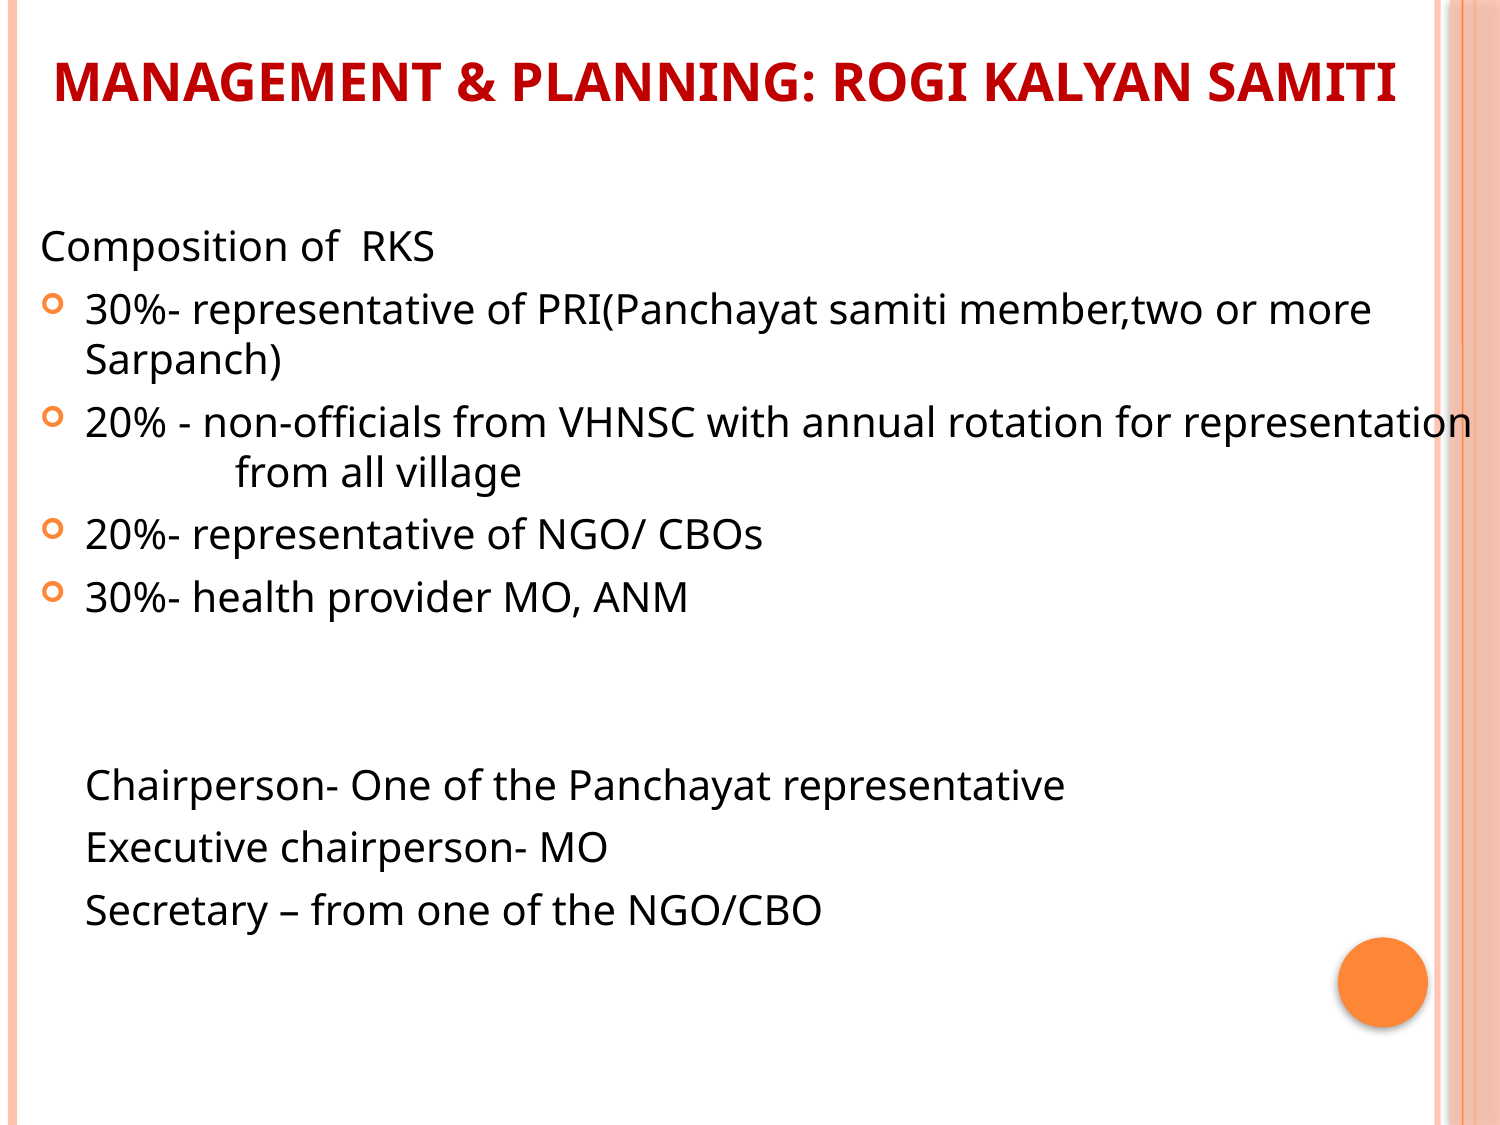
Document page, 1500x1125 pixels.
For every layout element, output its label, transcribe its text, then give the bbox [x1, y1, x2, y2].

list Composition of RKS 30%- representative of PRI(Panchayat samiti member,two or more Sarpanch) 20% - non-officials from VHNSC with annual rotation for representation from all village 20%- representative of NGO/ CBOs 30%- health provider MO, ANM Chairperson- One of the Panchayat representative Executive chairperson- MO Secretary – from one of the NGO/CBO [24, 149, 1500, 1063]
title Management & Planning: Rogi Kalyan Samiti [37, 24, 1500, 121]
